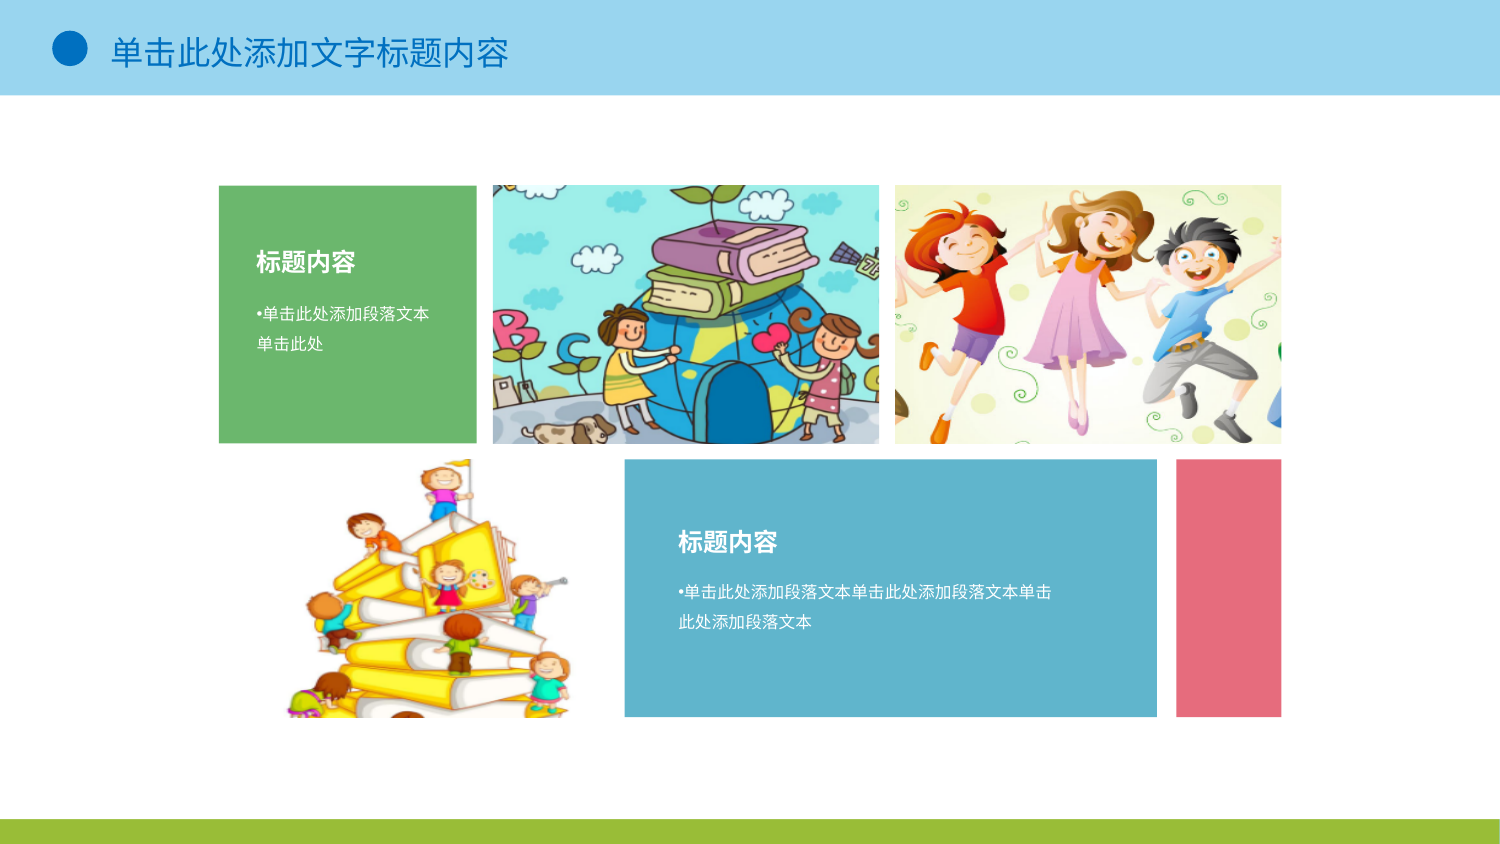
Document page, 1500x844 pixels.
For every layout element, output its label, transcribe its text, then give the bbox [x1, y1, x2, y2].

text_box [1176, 459, 1282, 718]
text_box [492, 185, 880, 444]
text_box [624, 459, 1158, 718]
text_box [895, 185, 1282, 444]
picture [0, 0, 1500, 95]
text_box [218, 185, 477, 444]
text_box 标题内容 [481, 226, 656, 283]
picture [0, 820, 1500, 844]
text_box [218, 459, 606, 718]
